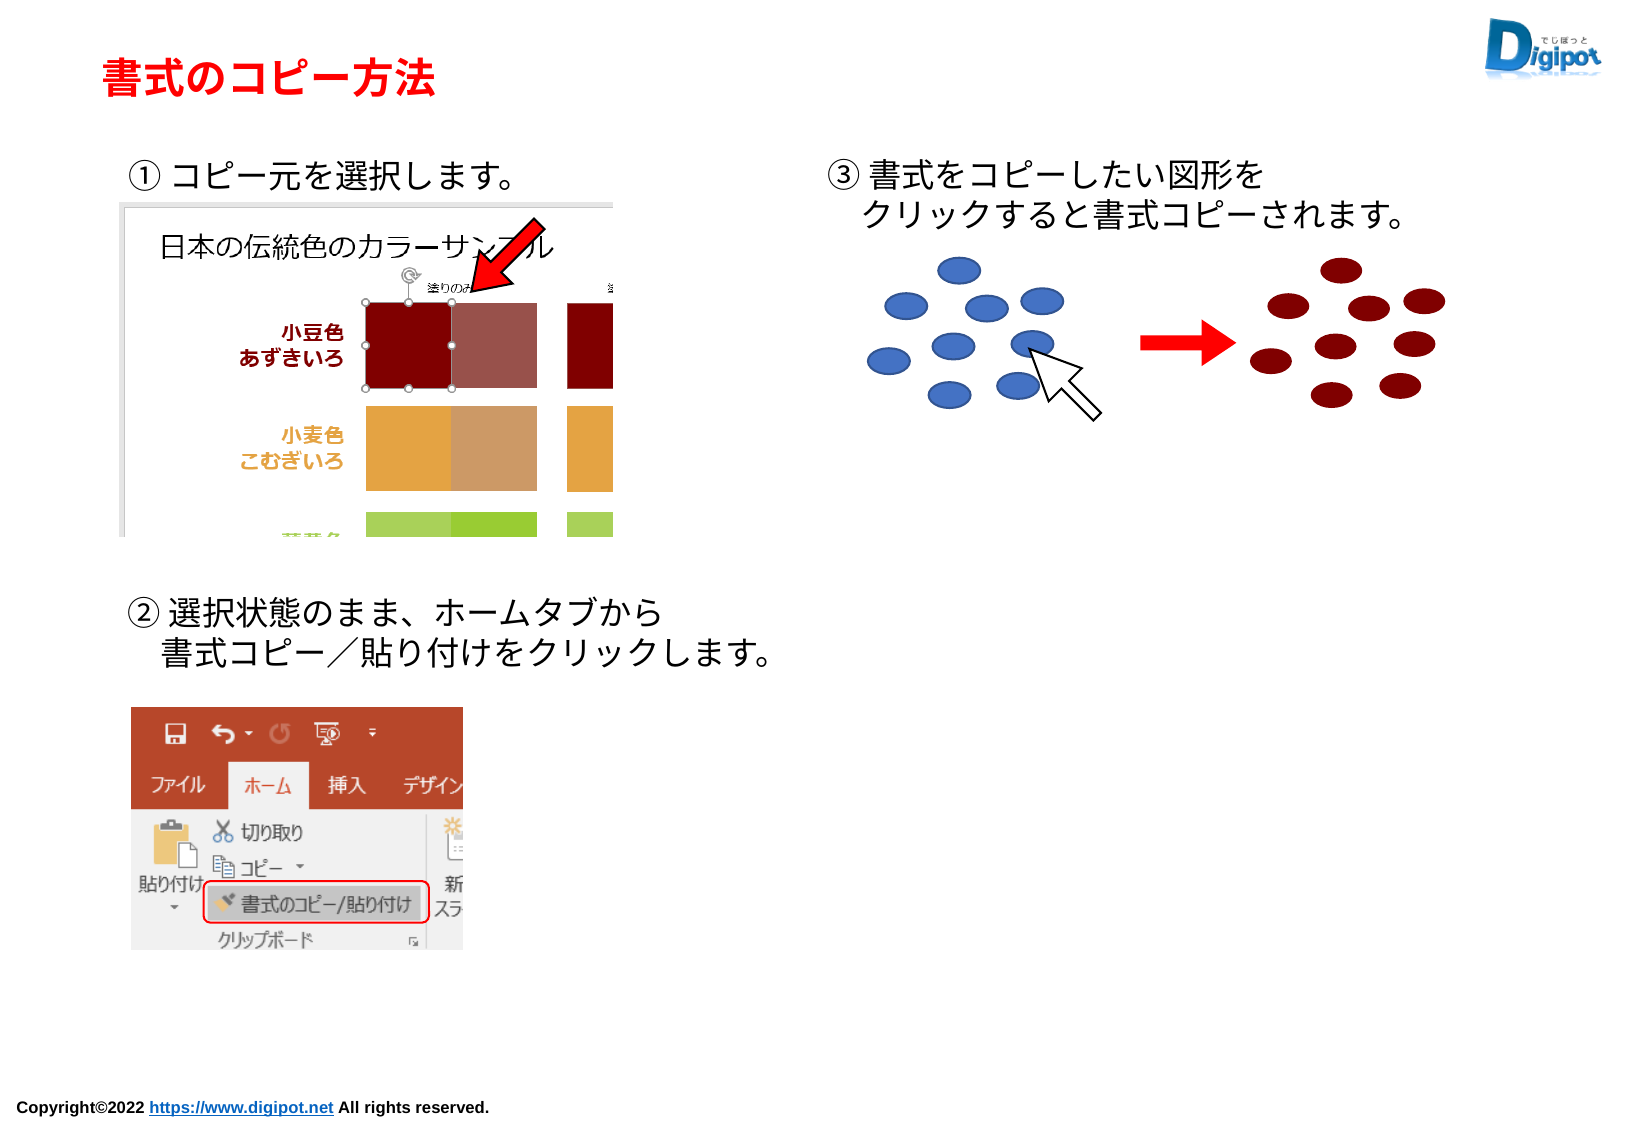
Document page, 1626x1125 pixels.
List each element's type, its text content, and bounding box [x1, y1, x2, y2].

text_box 書式のコピー方法 [87, 44, 451, 110]
picture [1485, 18, 1602, 82]
picture [119, 202, 613, 537]
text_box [1249, 257, 1446, 409]
text_box [1139, 317, 1239, 369]
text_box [131, 707, 463, 950]
text_box ③書式をコピーしたい図形を クリックすると書式コピーされます。 [812, 147, 1469, 242]
text_box ①コピー元を選択します。 [113, 147, 547, 203]
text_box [867, 257, 1064, 409]
text_box ②選択状態のまま、ホームタブから 書式コピー／貼り付けをクリックします。 [113, 584, 797, 680]
text_box [1064, 360, 1103, 422]
